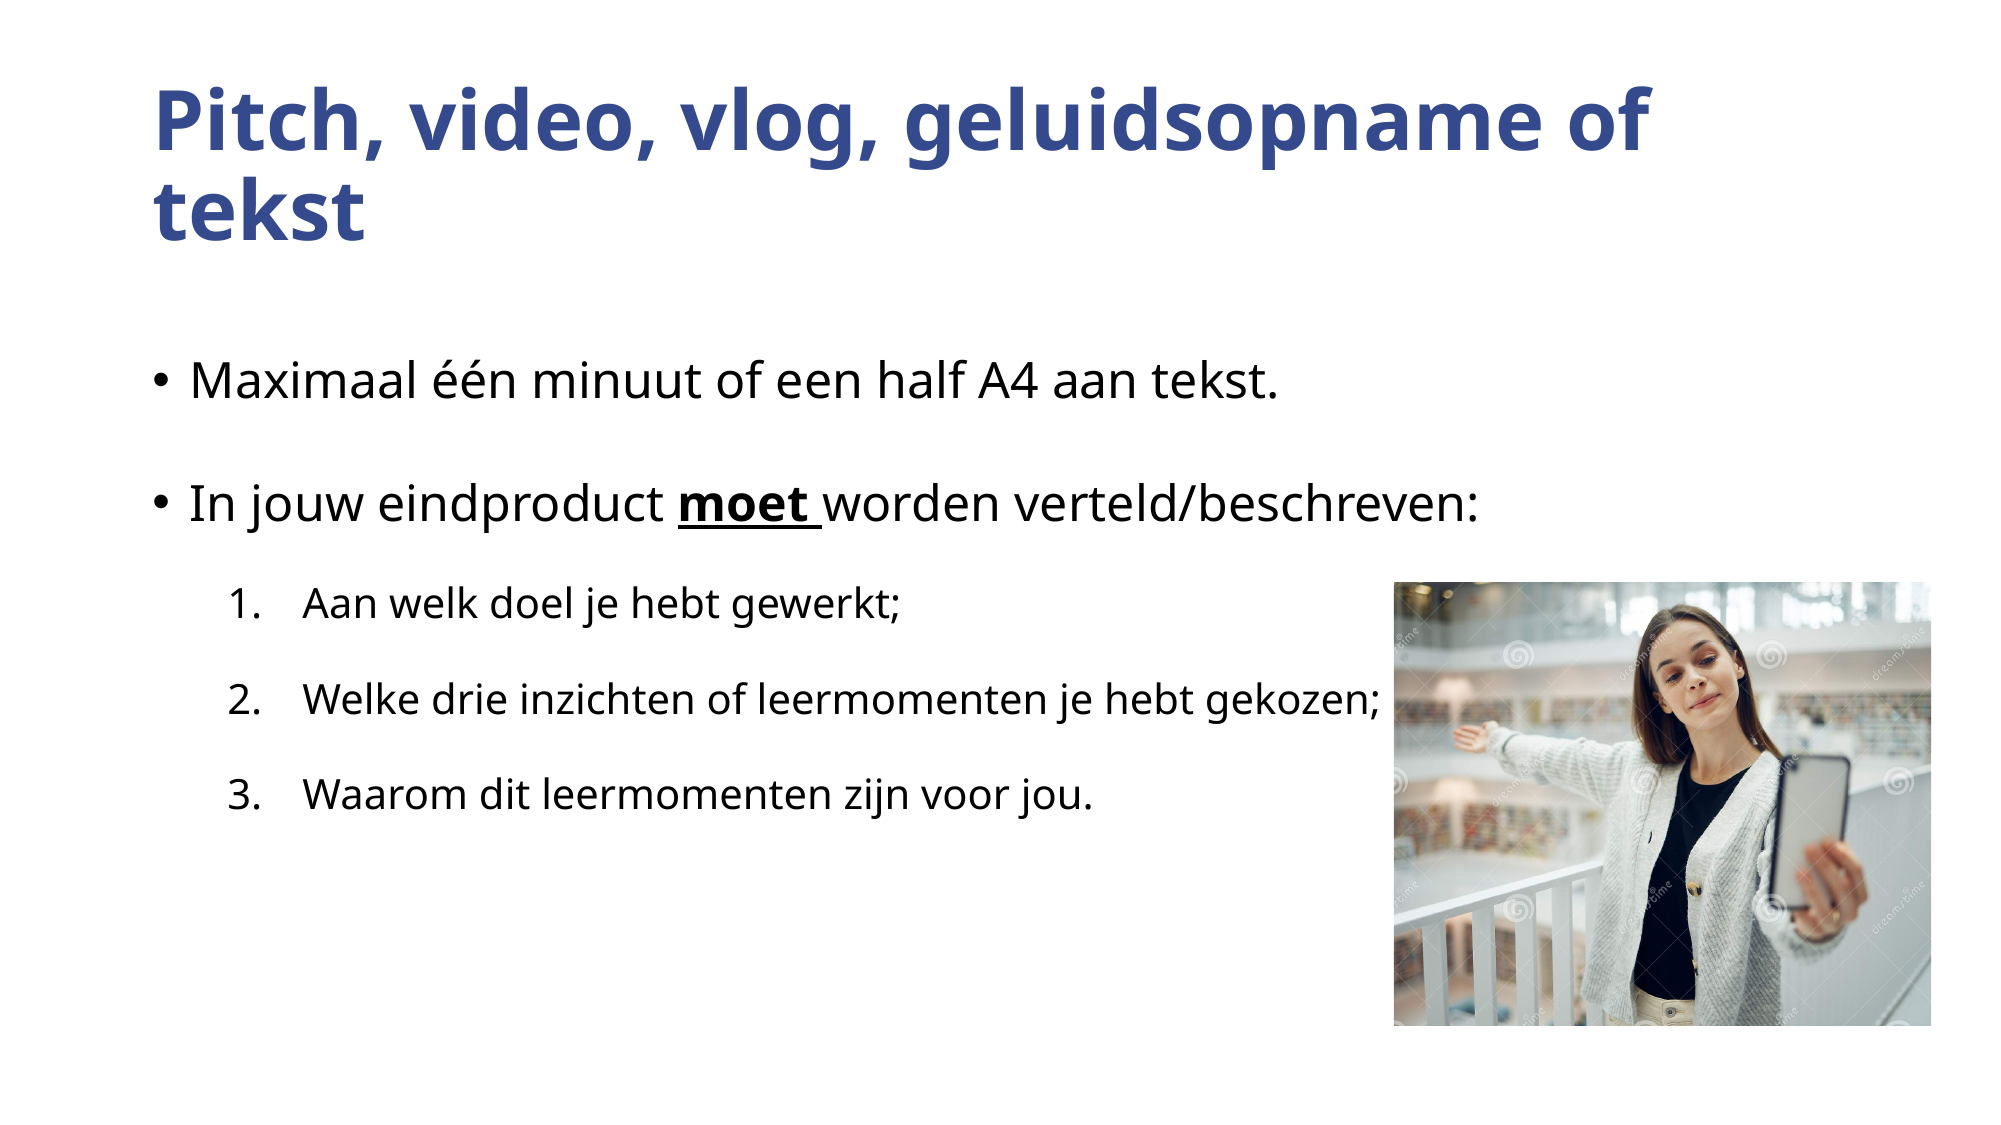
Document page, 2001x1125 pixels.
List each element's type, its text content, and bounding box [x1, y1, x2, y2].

title Pitch, video, vlog, geluidsopname of tekst [137, 59, 1863, 278]
picture [1393, 582, 1932, 1026]
list Maximaal één minuut of een half A4 aan tekst. In jouw eindproduct moet worden verteld/beschreven: Aan welk doel je hebt gewerkt; Welke drie inzichten of leermomenten je hebt gekozen; Waarom dit leermomenten zijn voor jou. [137, 230, 1537, 895]
